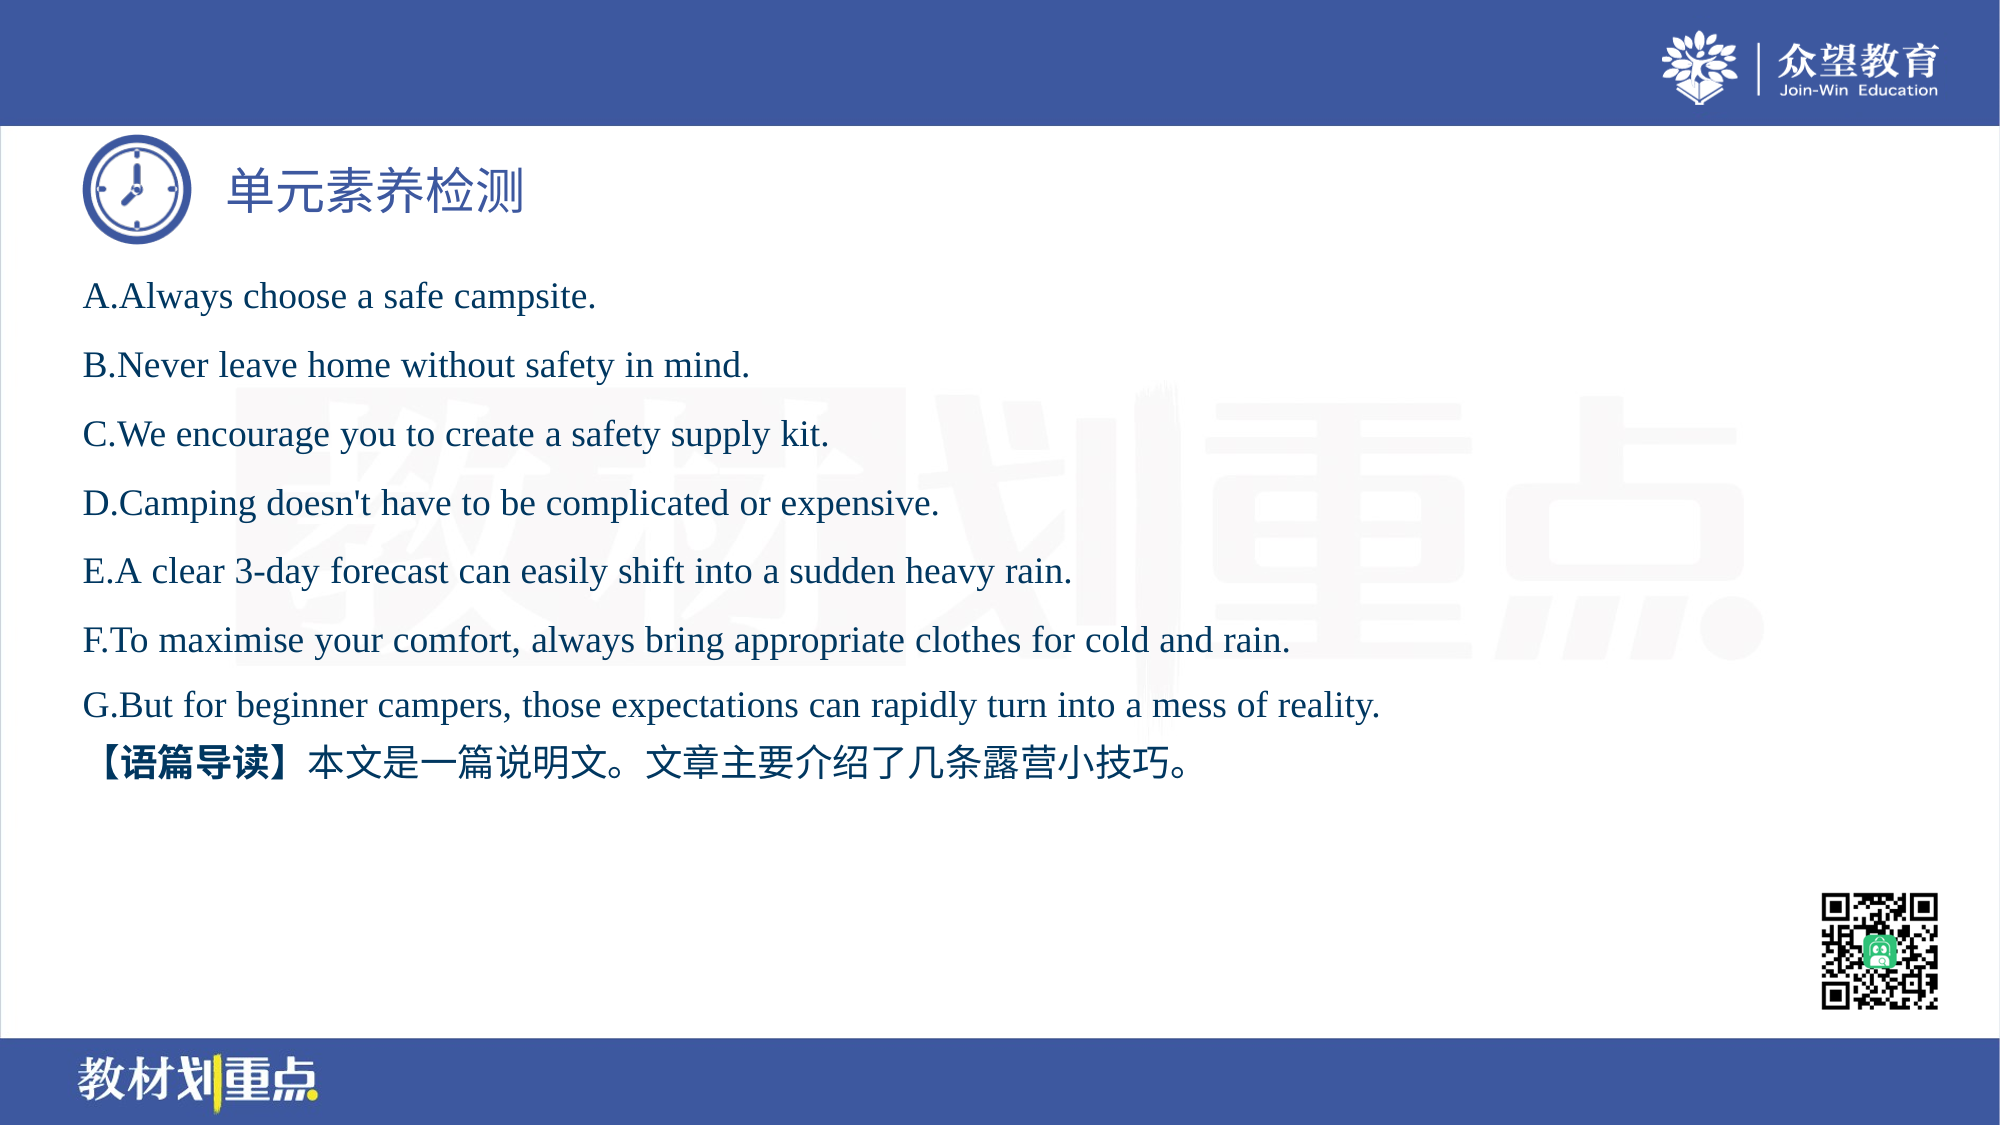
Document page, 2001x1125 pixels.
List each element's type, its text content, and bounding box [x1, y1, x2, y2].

text_box A.Always choose a safe campsite. B.Never leave home without safety in mind. C.We encourage you to create a safety supply kit. D.Camping doesn't have to be complicated or expensive. E.A clear 3-day forecast can easily shift into a sudden heavy rain. F.To maximise your comfort, always bring appropriate clothes for cold and rain. G.But for beginner campers, those expectations can rapidly turn into a mess of reality. [82, 247, 1817, 718]
picture [0, 0, 2000, 1125]
text_box 【语篇导读】本文是一篇说明文。文章主要介绍了几条露营小技巧。 [82, 719, 1817, 777]
